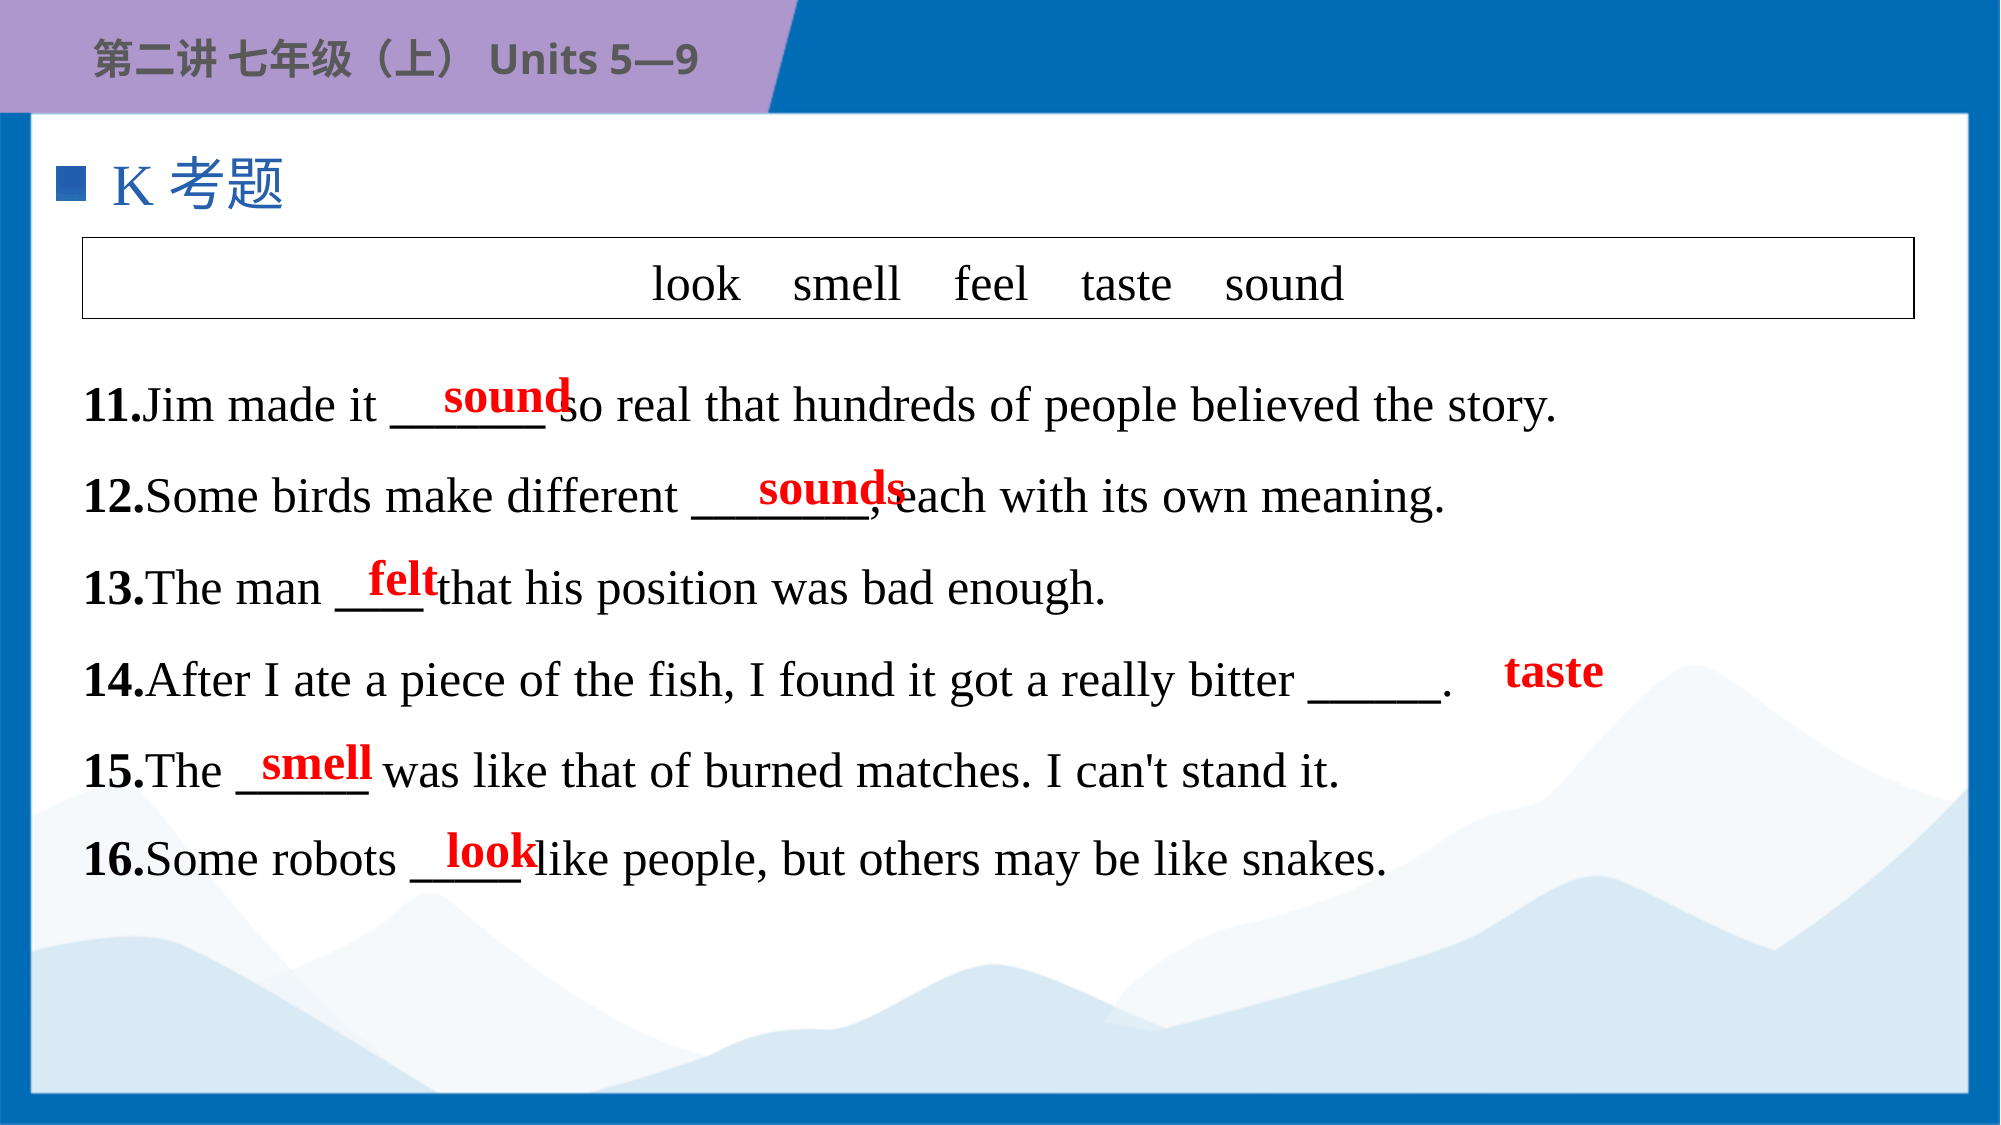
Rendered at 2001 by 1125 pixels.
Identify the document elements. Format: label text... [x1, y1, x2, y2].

text_box sound [425, 335, 591, 414]
text_box smell [244, 701, 392, 781]
picture [0, 0, 2000, 1125]
text_box look [428, 789, 557, 869]
text_box 11.Jim made it _______ so real that hundreds of people believed the story. 12.Some birds make different ________, each with its own meaning. 13.The man ____ that his position was bad enough. 14.After I ate a piece of the fish, I found it got a really bitter ______. 15.The ______ was like that of burned matches. I can't stand it. 16.Some robots _____ like people, but others may be like snakes. [82, 339, 1917, 876]
text_box taste [1485, 609, 1623, 689]
text_box K考题 [112, 146, 1917, 217]
text_box felt [350, 518, 457, 597]
text_box sounds [740, 426, 925, 506]
table_header look smell feel taste sound [83, 238, 1913, 318]
